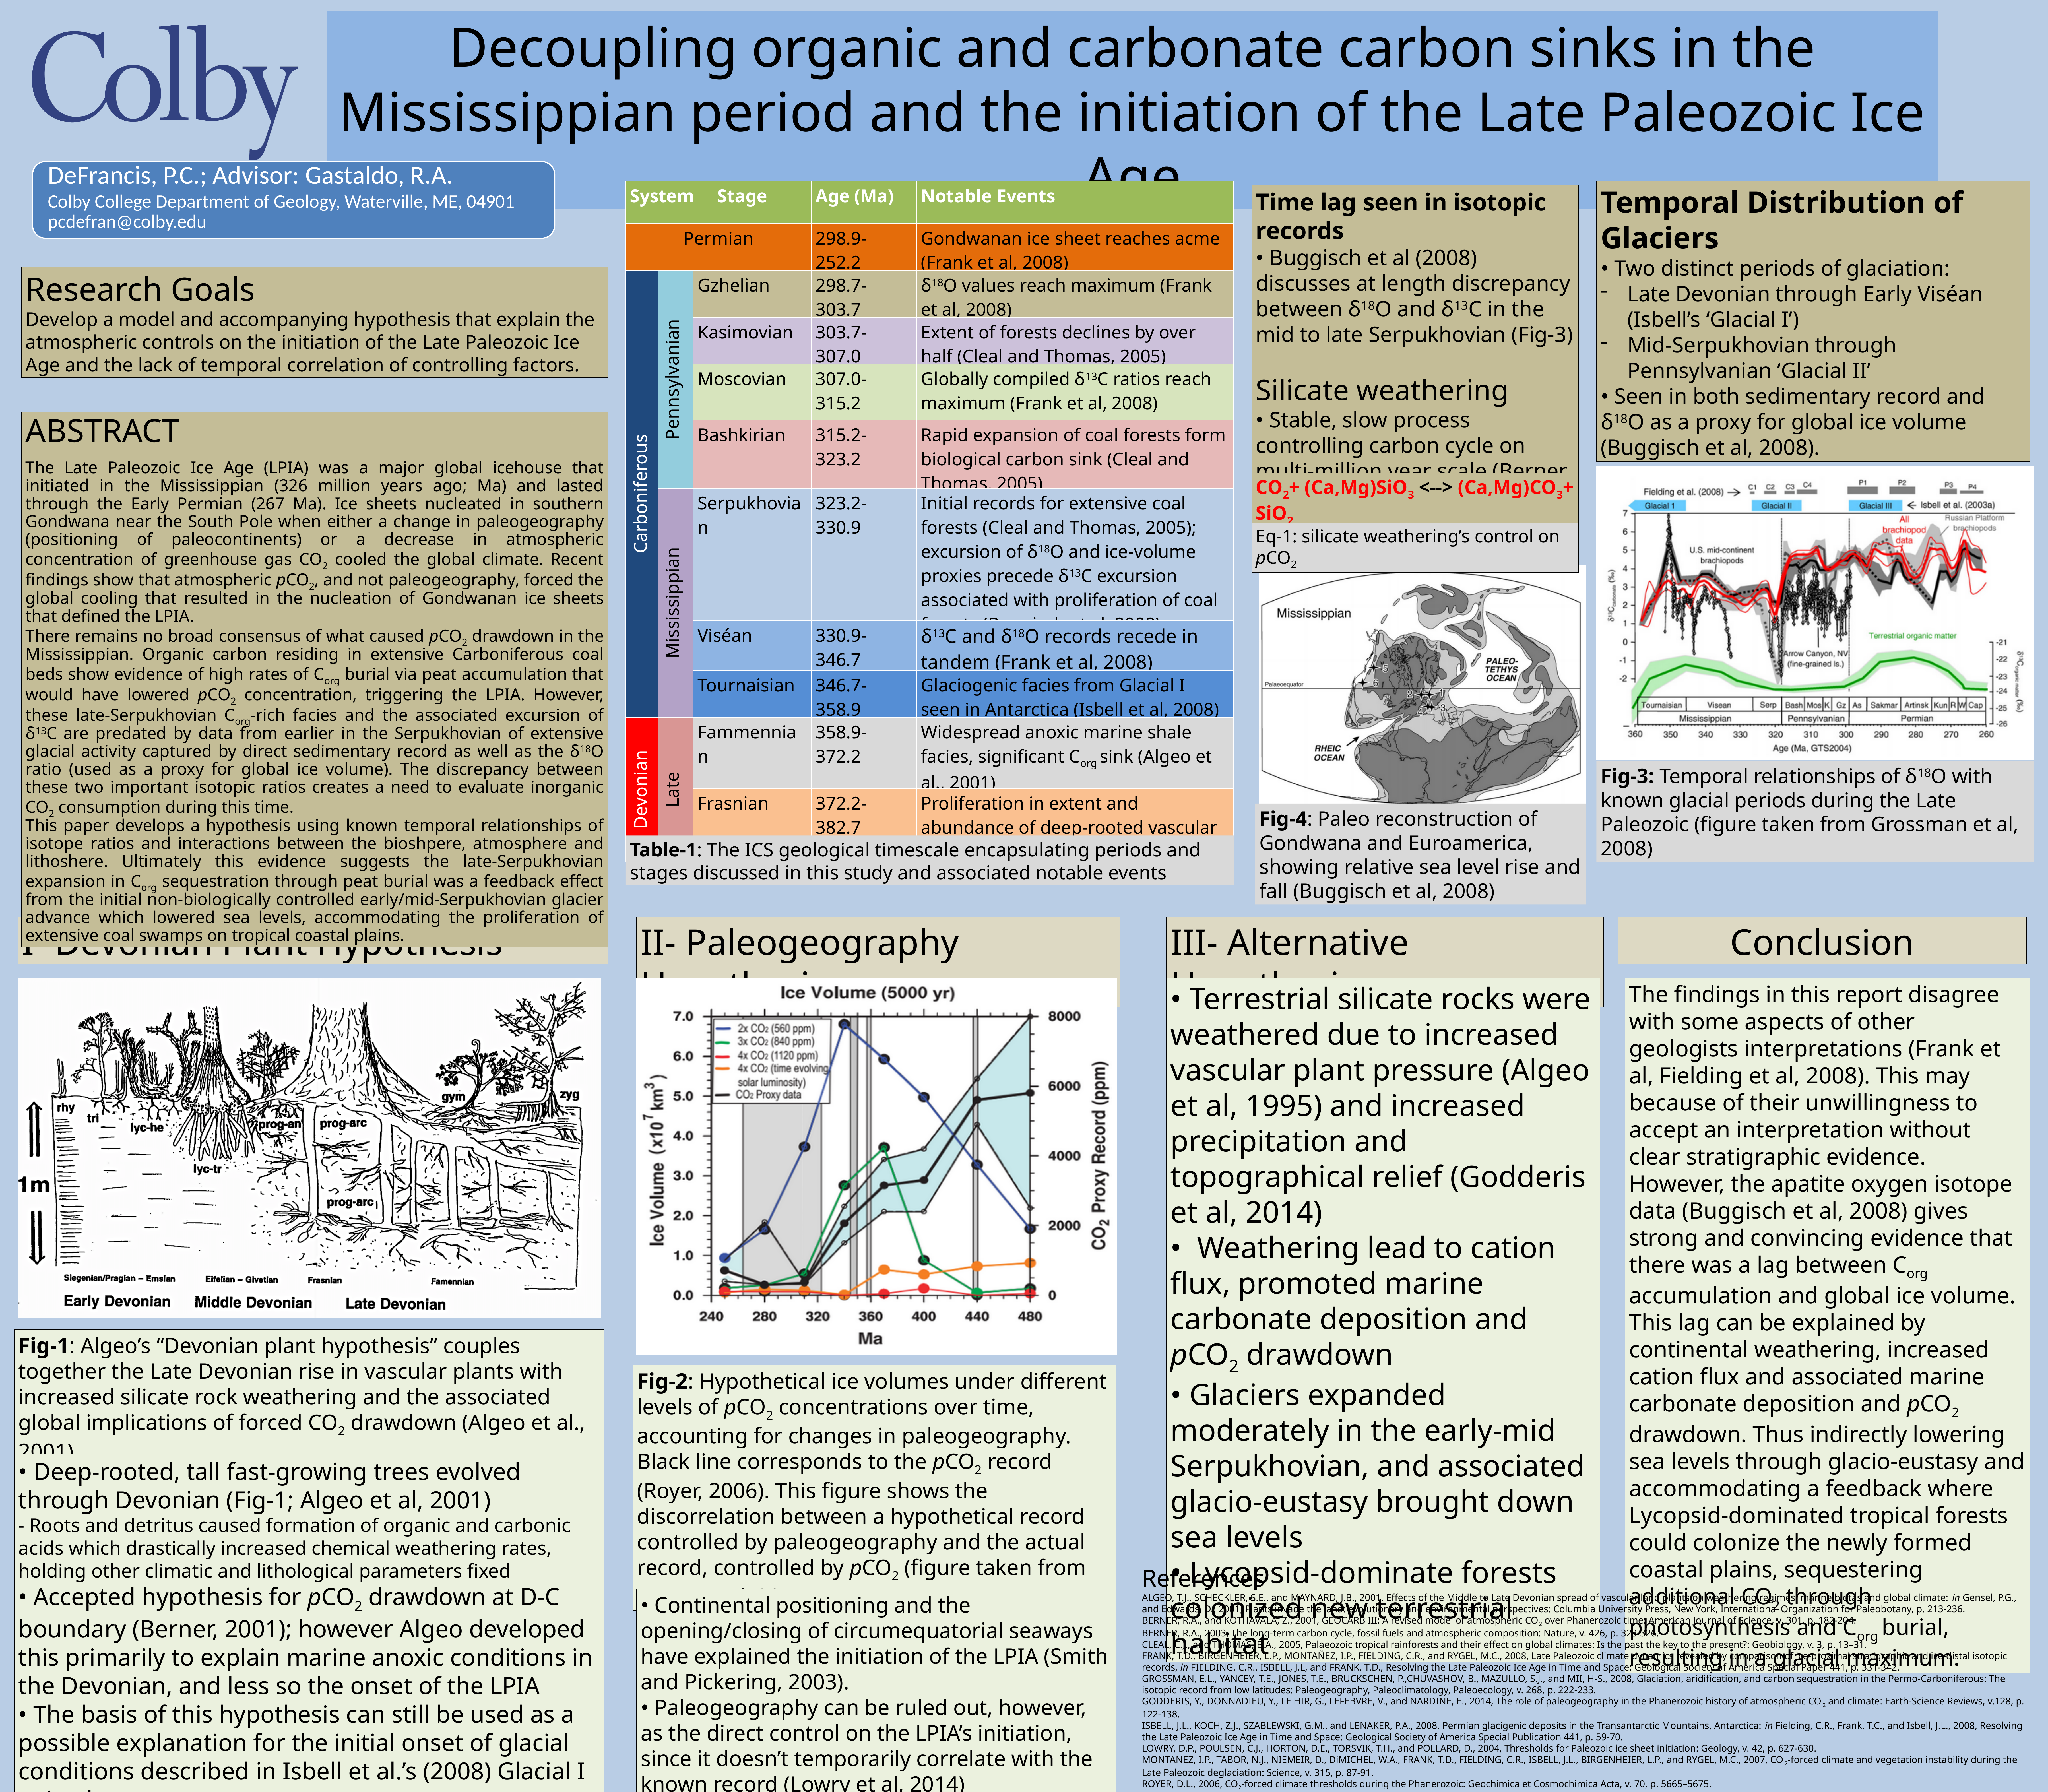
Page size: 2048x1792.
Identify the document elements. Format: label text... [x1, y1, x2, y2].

text_box II- Paleogeography Hypothesis [636, 917, 1120, 1007]
table_cell Widespread anoxic marine shale facies, significant Corg sink (Algeo et al., 2001) [917, 718, 1233, 788]
table_cell Pennsylvanian [658, 271, 693, 488]
table_cell Gzhelian [693, 271, 811, 317]
picture [636, 978, 1117, 1355]
table_cell δ13C and δ18O records recede in tandem (Frank et al, 2008) [917, 621, 1233, 670]
table_cell Devonian [626, 718, 658, 835]
table_cell Initial records for extensive coal forests (Cleal and Thomas, 2005); excursion of δ18O and ice-volume proxies precede δ13C excursion associated with proliferation of coal forests (Buggisch et al, 2008) [917, 489, 1233, 620]
table_header Age (Ma) [812, 181, 916, 223]
text_box Research Goals Develop a model and accompanying hypothesis that explain the atmospheric controls on the initiation of the Late Paleozoic Ice Age and the lack of temporal correlation of controlling factors. [21, 267, 608, 378]
text_box III- Alternative Hypothesis [1166, 917, 1604, 1007]
table_cell Extent of forests declines by over half (Cleal and Thomas, 2005) [917, 318, 1233, 364]
text_box The findings in this report disagree with some aspects of other geologists interpretations (Frank et al, Fielding et al, 2008). This may because of their unwillingness to accept an interpretation without clear stratigraphic evidence. However, the apatite oxygen isotope data (Buggisch et al, 2008) gives strong and convincing evidence that there was a lag between Corg accumulation and global ice volume. This lag can be explained by continental weathering, increased cation flux and associated marine carbonate deposition and pCO2 drawdown. Thus indirectly lowering sea levels through glacio-eustasy and accommodating a feedback where Lycopsid-dominated tropical forests could colonize the newly formed coastal plains, sequestering additional CO2 through photosynthesis and Corg burial, resulting in a glacial maximum. [1625, 978, 2030, 1561]
table_cell Late [658, 718, 693, 835]
text_box References ALGEO, T.J., SCHECKLER, S.E., and MAYNARD, J.B., 2001, Effects of the Middle to Late Devonian spread of vascular land plants on weathering regimes, marine biotas and global climate: in Gensel, P.G., and Edwards, D., 2001, Plants invade the land: evolutionary and environmental perspectives: Columbia University Press, New York, International Organization for Paleobotany, p. 213-236. BERNER, R.A., and KOTHAVALA, Z., 2001, GEOCARB III: A revised model of atmospheric CO2 over Phanerozoic time: American Journal of Science, v. 301, p. 182-204. BERNER, R.A., 2003, The long-term carbon cycle, fossil fuels and atmospheric composition: Nature, v. 426, p. 323-326. CLEAL, C.J., and THOMAS, B.A., 2005, Palaeozoic tropical rainforests and their effect on global climates: Is the past the key to the present?: Geobiology, v. 3, p. 13–31. FRANK, T.D., BIRGENHEIER, L.P., MONTAÑEZ, I.P., FIELDING, C.R., and RYGEL, M.C., 2008, Late Paleozoic climate dynamics revealed by comparison of ice-proximal stratigraphic and ice-distal isotopic records, in FIELDING, C.R., ISBELL, J.L, and FRANK, T.D., Resolving the Late Paleozoic Ice Age in Time and Space: Geological Society of America Special Paper 441, p. 331-342. GROSSMAN, E.L., YANCEY, T.E., JONES, T.E., BRUCKSCHEN, P.,CHUVASHOV, B., MAZULLO, S.J., and MII, H-S., 2008, Glaciation, aridification, and carbon sequestration in the Permo-Carboniferous: The isotopic record from low latitudes: Paleogeography, Paleoclimatology, Paleoecology, v. 268, p. 222-233. GODDERIS, Y., DONNADIEU, Y., LE HIR, G., LEFEBVRE, V., and NARDINE, E., 2014, The role of paleogeography in the Phanerozoic history of atmospheric CO2 and climate: Earth-Science Reviews, v.128, p. 122-138. ISBELL, J.L., KOCH, Z.J., SZABLEWSKI, G.M., and LENAKER, P.A., 2008, Permian glacigenic deposits in the Transantarctic Mountains, Antarctica: in Fielding, C.R., Frank, T.C., and Isbell, J.L., 2008, Resolving the Late Paleozoic Ice Age in Time and Space: Geological Society of America Special Publication 441, p. 59-70. LOWRY, D.P., POULSEN, C.J., HORTON, D.E., TORSVIK, T.H., and POLLARD, D., 2004, Thresholds for Paleozoic ice sheet initiation: Geology, v. 42, p. 627-630. MONTANEZ, I.P., TABOR, N.J., NIEMEIR, D., DiMICHEL, W.A., FRANK, T.D., FIELDING, C.R., ISBELL, J.L., BIRGENHEIER, L.P., and RYGEL, M.C., 2007, CO2-forced climate and vegetation instability during the Late Paleozoic deglaciation: Science, v. 315, p. 87-91. ROYER, D.L., 2006, CO2-forced climate thresholds during the Phanerozoic: Geochimica et Cosmochimica Acta, v. 70, p. 5665–5675. SMITH, A.G., and PICKERING, K.T., 2003, Oceanic gateways as a critical factor to initiate icehouse Earth, Journal of the Geological Society: London, v. 160, p. 337-340. [1137, 1561, 2030, 1792]
table_cell 298.7-303.7 [812, 271, 916, 317]
table_cell Bashkirian [693, 420, 811, 488]
table_cell Mississippian [658, 489, 693, 717]
text_box I- Devonian Plant Hypothesis [18, 917, 608, 964]
table_header System [626, 181, 713, 223]
picture [1258, 565, 1586, 808]
picture [1596, 466, 2034, 760]
text_box • Terrestrial silicate rocks were weathered due to increased vascular plant pressure (Algeo et al, 1995) and increased precipitation and topographical relief (Godderis et al, 2014) • Weathering lead to cation flux, promoted marine carbonate deposition and pCO2 drawdown • Glaciers expanded moderately in the early-mid Serpukhovian, and associated glacio-eustasy brought down sea levels • Lycopsid-dominate forests colonized new terrestrial habitat [1166, 978, 1600, 1561]
table_cell 307.0-315.2 [812, 364, 916, 420]
table_cell Fammennian [693, 718, 811, 788]
table_cell Glaciogenic facies from Glacial I seen in Antarctica (Isbell et al, 2008) [917, 671, 1233, 717]
table_cell Serpukhovian [693, 489, 811, 620]
table_cell Moscovian [693, 364, 811, 420]
text_box Table-1: The ICS geological timescale encapsulating periods and stages discussed in this study and associated notable events [625, 835, 1234, 885]
text_box Fig-4: Paleo reconstruction of Gondwana and Euroamerica, showing relative sea level rise and fall (Buggisch et al, 2008) [1255, 803, 1586, 905]
text_box • Continental positioning and the opening/closing of circumequatorial seaways have explained the initiation of the LPIA (Smith and Pickering, 2003). • Paleogeography can be ruled out, however, as the direct control on the LPIA’s initiation, since it doesn’t temporarily correlate with the known record (Lowry et al, 2014) [636, 1589, 1116, 1792]
text_box Fig-2: Hypothetical ice volumes under different levels of pCO2 concentrations over time, accounting for changes in paleogeography. Black line corresponds to the pCO2 record (Royer, 2006). This figure shows the discorrelation between a hypothetical record controlled by paleogeography and the actual record, controlled by pCO2 (figure taken from Lowry et al, 2014). [633, 1365, 1116, 1611]
table_cell 323.2-330.9 [812, 489, 916, 620]
table_cell Gondwanan ice sheet reaches acme (Frank et al, 2008) [917, 224, 1233, 270]
table_cell Carboniferous [626, 271, 658, 717]
table_cell Frasnian [693, 789, 811, 835]
text_box CO2+ (Ca,Mg)SiO3 <--> (Ca,Mg)CO3+ SiO2 [1252, 473, 1579, 523]
table_header Stage [713, 181, 811, 223]
table_cell Permian [626, 224, 811, 270]
table_header Notable Events [917, 181, 1233, 223]
table_cell Rapid expansion of coal forests form biological carbon sink (Cleal and Thomas, 2005) [917, 420, 1233, 488]
text_box Fig-1: Algeo’s “Devonian plant hypothesis” couples together the Late Devonian rise in vascular plants with increased silicate rock weathering and the associated global implications of forced CO2 drawdown (Algeo et al., 2001). [14, 1329, 604, 1454]
text_box Time lag seen in isotopic records • Buggisch et al (2008) discusses at length discrepancy between δ18O and δ13C in the mid to late Serpukhovian (Fig-3) Silicate weathering • Stable, slow process controlling carbon cycle on multi-million year scale (Berner, 2001). [1252, 185, 1579, 473]
text_box • Deep-rooted, tall fast-growing trees evolved through Devonian (Fig-1; Algeo et al, 2001) - Roots and detritus caused formation of organic and carbonic acids which drastically increased chemical weathering rates, holding other climatic and lithological parameters fixed • Accepted hypothesis for pCO2 drawdown at D-C boundary (Berner, 2001); however Algeo developed this primarily to explain marine anoxic conditions in the Devonian, and less so the onset of the LPIA • The basis of this hypothesis can still be used as a possible explanation for the initial onset of glacial conditions described in Isbell et al.’s (2008) Glacial I episode [14, 1454, 604, 1792]
table_cell 346.7-358.9 [812, 671, 916, 717]
picture [18, 978, 601, 1318]
table_cell Proliferation in extent and abundance of deep-rooted vascular plants (Algeo et al, 2001) [917, 789, 1233, 835]
table_cell Viséan [693, 621, 811, 670]
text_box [32, 161, 555, 238]
table_cell 303.7-307.0 [812, 318, 916, 364]
table_cell 315.2-323.2 [812, 420, 916, 488]
table_cell 358.9-372.2 [812, 718, 916, 788]
text_box Fig-3: Temporal relationships of δ18O with known glacial periods during the Late Paleozoic (figure taken from Grossman et al, 2008) [1596, 762, 2034, 862]
text_box Decoupling organic and carbonate carbon sinks in the Mississippian period and the initiation of the Late Paleozoic Ice Age [327, 11, 1938, 209]
text_box Conclusion [1618, 917, 2027, 964]
table_cell δ18O values reach maximum (Frank et al, 2008) [917, 271, 1233, 317]
table_cell Kasimovian [693, 318, 811, 364]
text_box ABSTRACT The Late Paleozoic Ice Age (LPIA) was a major global icehouse that initiated in the Mississippian (326 million years ago; Ma) and lasted through the Early Permian (267 Ma). Ice sheets nucleated in southern Gondwana near the South Pole when either a change in paleogeography (positioning of paleocontinents) or a decrease in atmospheric concentration of greenhouse gas CO2 cooled the global climate. Recent findings show that atmospheric pCO2, and not paleogeography, forced the global cooling that resulted in the nucleation of Gondwanan ice sheets that defined the LPIA. There remains no broad consensus of what caused pCO2 drawdown in the Mississippian. Organic carbon residing in extensive Carboniferous coal beds show evidence of high rates of Corg burial via peat accumulation that would have lowered pCO2 concentration, triggering the LPIA. However, these late-Serpukhovian Corg-rich facies and the associated excursion of δ13C are predated by data from earlier in the Serpukhovian of extensive glacial activity captured by direct sedimentary record as well as the δ18O ratio (used as a proxy for global ice volume). The discrepancy between these two important isotopic ratios creates a need to evaluate inorganic CO2 consumption during this time. This paper develops a hypothesis using known temporal relationships of isotope ratios and interactions between the bioshpere, atmosphere and lithoshere. Ultimately this evidence suggests the late-Serpukhovian expansion in Corg sequestration through peat burial was a feedback effect from the initial non-biologically controlled early/mid-Serpukhovian glacier advance which lowered sea levels, accommodating the proliferation of extensive coal swamps on tropical coastal plains. [21, 412, 608, 947]
table_cell 298.9-252.2 [812, 224, 916, 270]
text_box Eq-1: silicate weathering’s control on pCO2 [1252, 523, 1579, 573]
table_cell Globally compiled δ13C ratios reach maximum (Frank et al, 2008) [917, 364, 1233, 420]
picture [32, 25, 298, 160]
table_cell 330.9-346.7 [812, 621, 916, 670]
table_cell Tournaisian [693, 671, 811, 717]
text_box Temporal Distribution of Glaciers • Two distinct periods of glaciation: Late Devonian through Early Viséan (Isbell’s ‘Glacial I’) Mid-Serpukhovian through Pennsylvanian ‘Glacial II’ • Seen in both sedimentary record and δ18O as a proxy for global ice volume (Buggisch et al, 2008). [1596, 181, 2030, 462]
table_cell 372.2-382.7 [812, 789, 916, 835]
